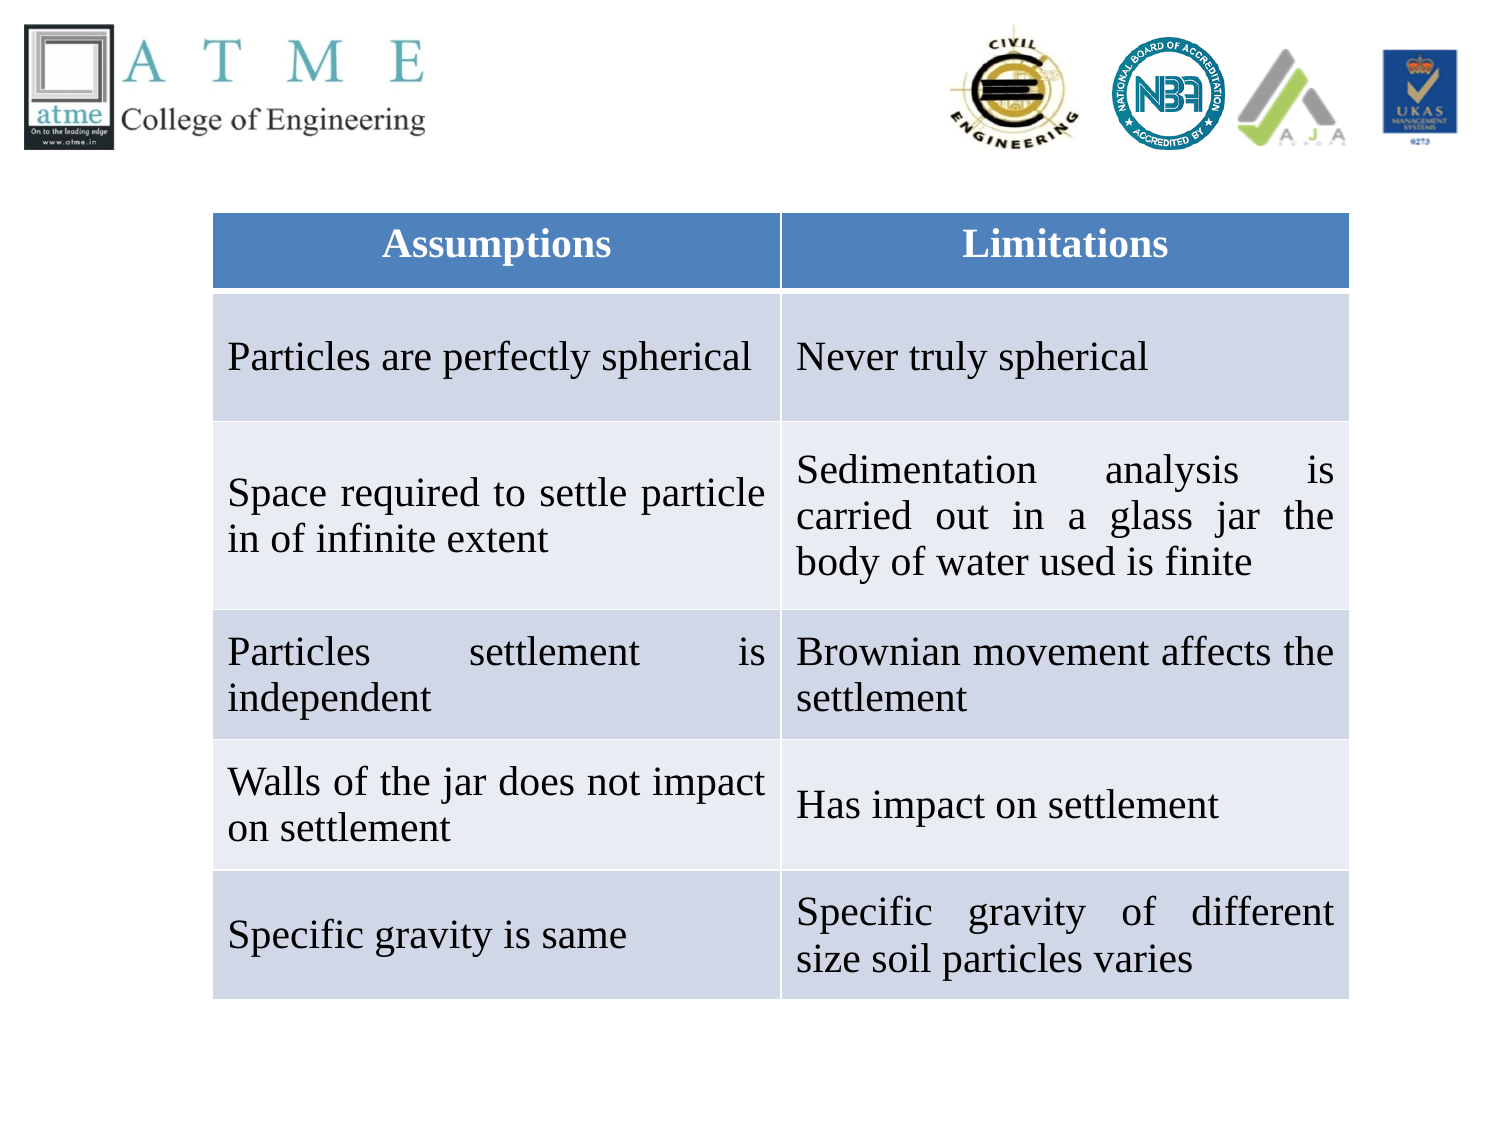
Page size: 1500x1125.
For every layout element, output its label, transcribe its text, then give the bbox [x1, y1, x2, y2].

table_cell Walls of the jar does not impact on settlement [213, 740, 780, 869]
picture [1209, 103, 1218, 120]
table_cell Space required to settle particle in of infinite extent [213, 422, 780, 609]
picture [1184, 109, 1225, 150]
picture [1237, 49, 1458, 146]
table_cell Sedimentation analysis is carried out in a glass jar the body of water used is finite [782, 422, 1349, 609]
table_cell Brownian movement affects the settlement [782, 610, 1349, 739]
table_cell Has impact on settlement [782, 740, 1349, 869]
picture [950, 24, 1080, 150]
picture [1112, 37, 1213, 150]
picture [1179, 37, 1225, 79]
table_cell Never truly spherical [782, 294, 1349, 421]
table_cell Particles are perfectly spherical [213, 294, 780, 421]
table_cell Particles settlement is independent [213, 610, 780, 739]
table_header Limitations [782, 213, 1349, 288]
table_cell Specific gravity is same [213, 871, 780, 999]
table_cell Specific gravity of different size soil particles varies [782, 871, 1349, 999]
table_header Assumptions [213, 213, 780, 288]
picture [24, 24, 425, 150]
